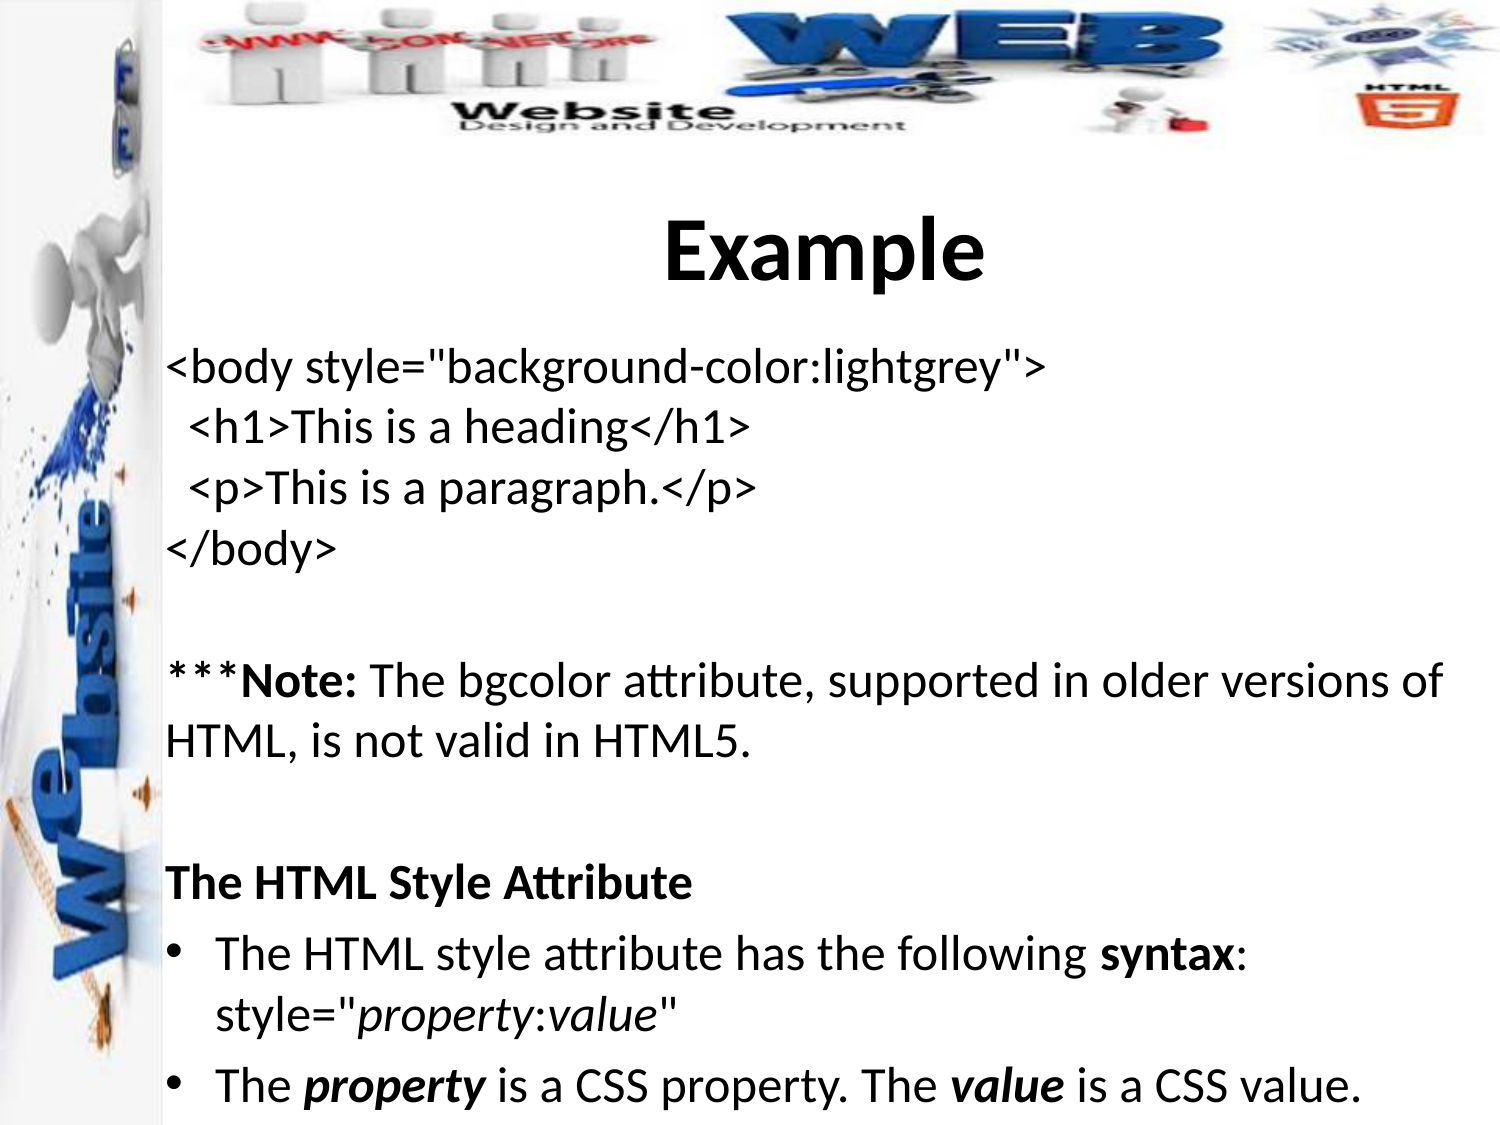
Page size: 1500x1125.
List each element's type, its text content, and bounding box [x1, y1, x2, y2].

picture [0, 0, 1500, 1125]
title Example [150, 149, 1500, 324]
list <body style="background-color:lightgrey"> <h1>This is a heading</h1> <p>This is a paragraph.</p> </body> ***Note: The bgcolor attribute, supported in older versions of HTML, is not valid in HTML5. The HTML Style Attribute The HTML style attribute has the following syntax: style="property:value" The property is a CSS property. The value is a CSS value. [150, 324, 1500, 1125]
